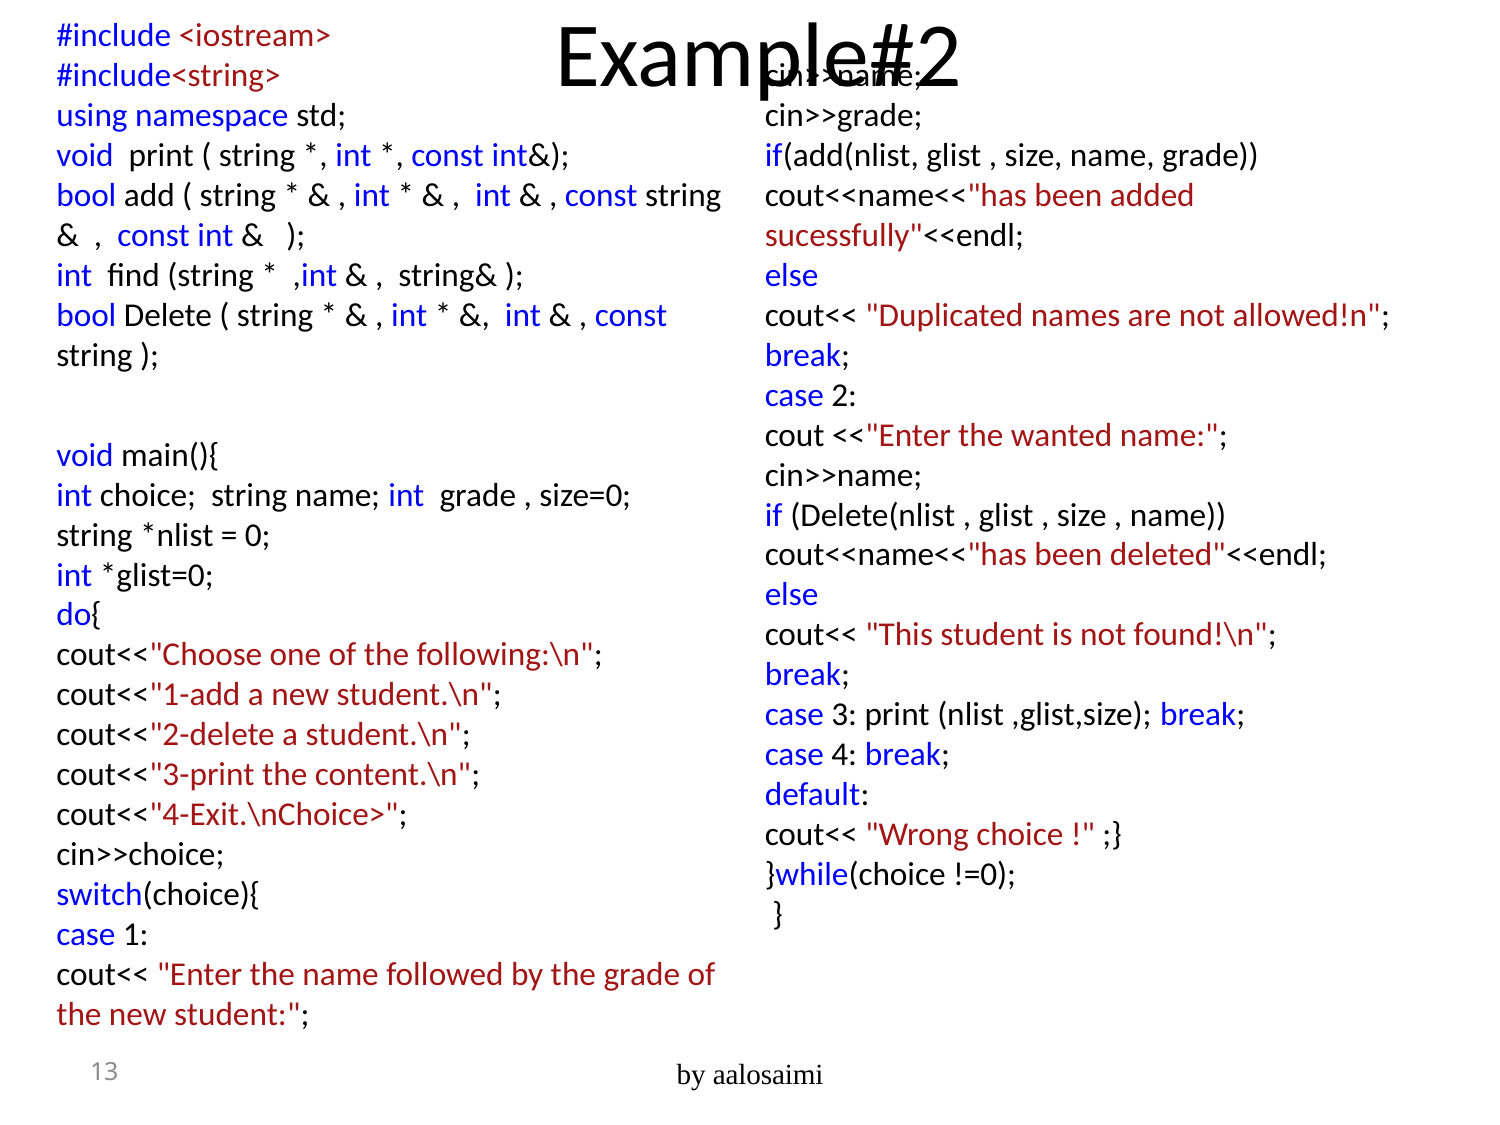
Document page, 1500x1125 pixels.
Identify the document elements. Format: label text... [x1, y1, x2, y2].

text_box #include <iostream> #include<string> using namespace std; void print ( string *, int *, const int&); bool add ( string * & , int * & , int & , const string & , const int & ); int find (string * ,int & , string& ); bool Delete ( string * & , int * &, int & , const string ); void main(){ int choice; string name; int grade , size=0; string *nlist = 0; int *glist=0; do{ cout<<"Choose one of the following:\n"; cout<<"1-add a new student.\n"; cout<<"2-delete a student.\n"; cout<<"3-print the content.\n"; cout<<"4-Exit.\nChoice>"; cin>>choice; switch(choice){ case 1: cout<< "Enter the name followed by the grade of the new student:"; cin>>name; cin>>grade; if(add(nlist, glist , size, name, grade)) cout<<name<<"has been added sucessfully"<<endl; else cout<< "Duplicated names are not allowed!n"; break; case 2: cout <<"Enter the wanted name:"; cin>>name; if (Delete(nlist , glist , size , name)) cout<<name<<"has been deleted"<<endl; else cout<< "This student is not found!\n"; break; case 3: print (nlist ,glist,size); break; case 4: break; default: cout<< "Wrong choice !" ;} }while(choice !=0); } [41, 0, 1471, 1125]
